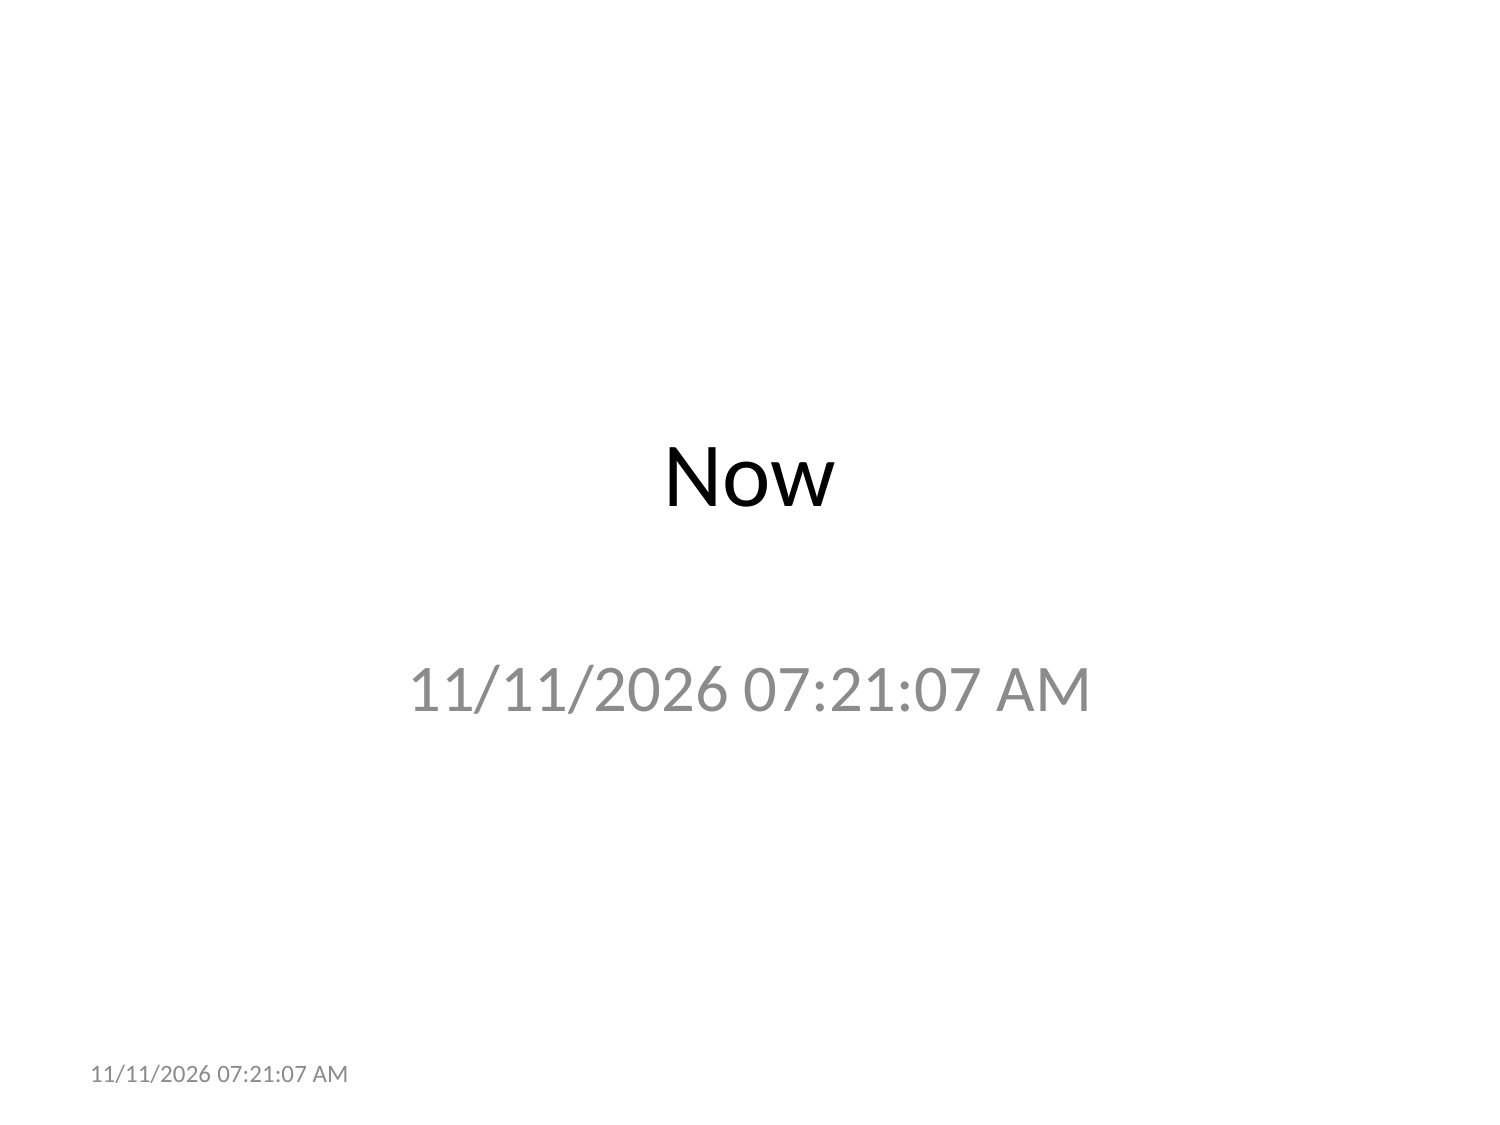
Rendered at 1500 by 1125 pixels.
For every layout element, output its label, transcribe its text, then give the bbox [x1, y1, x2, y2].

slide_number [75, 1042, 425, 1103]
subtitle 2011-12-19 10:20:04 AM [225, 637, 1275, 925]
title Now [112, 349, 1388, 591]
